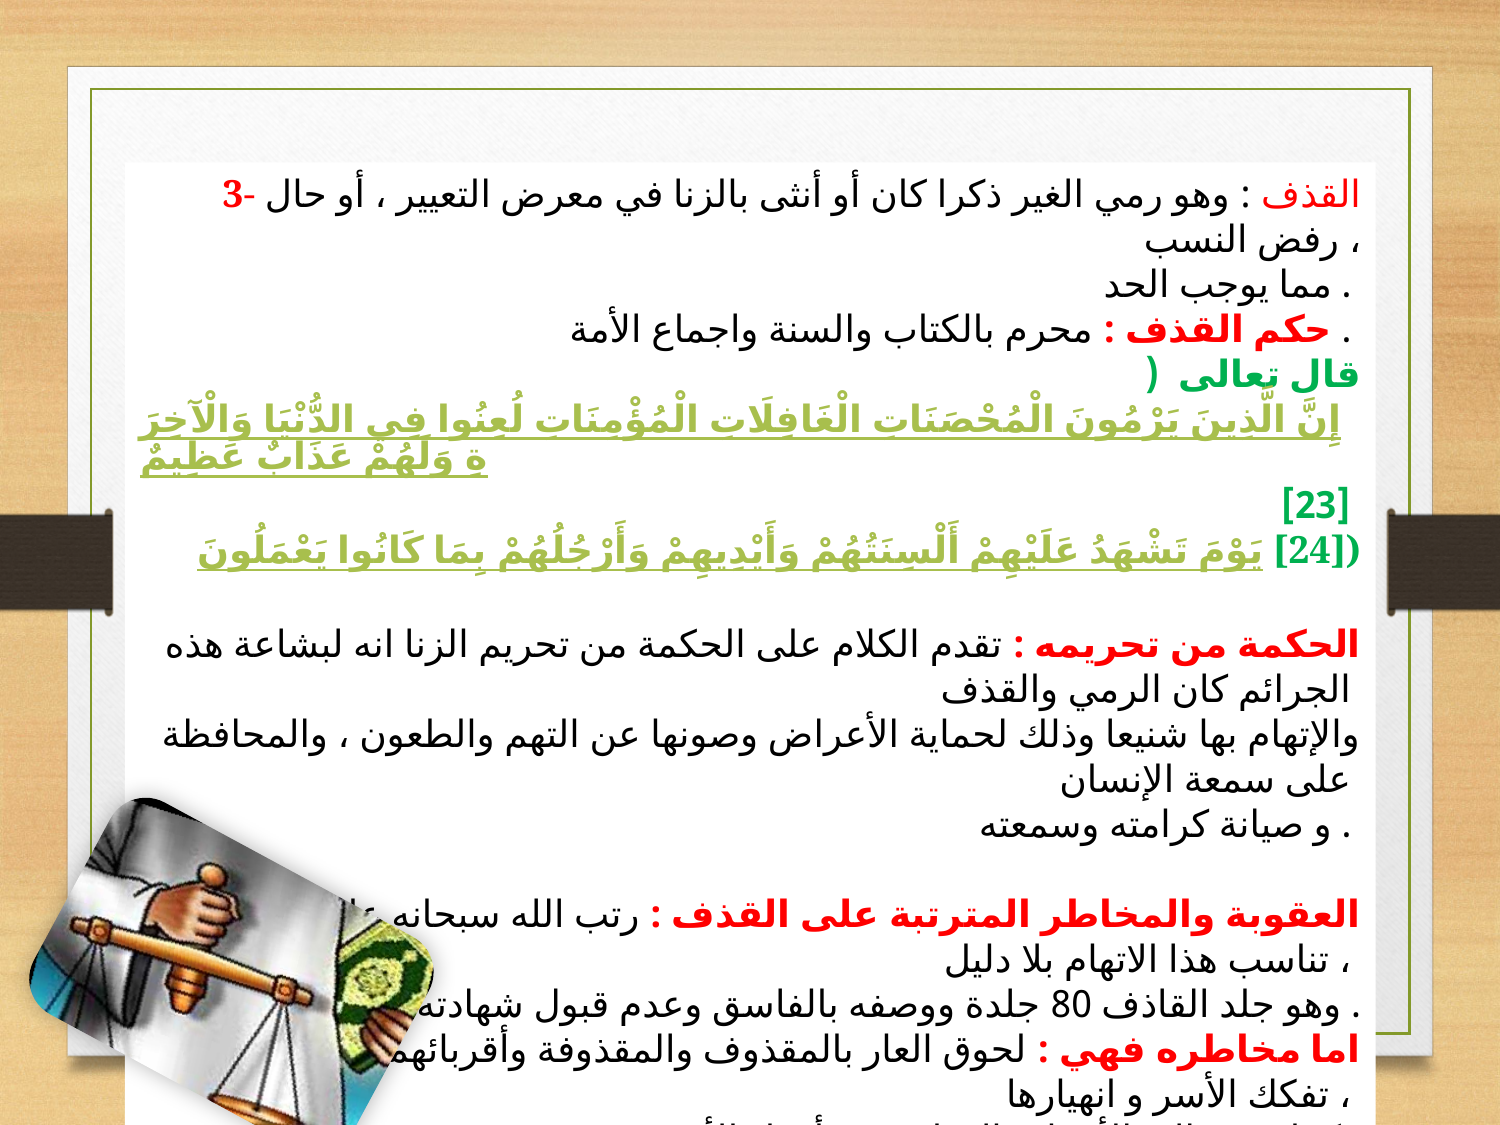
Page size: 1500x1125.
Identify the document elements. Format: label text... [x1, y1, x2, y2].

text_box 3- القذف : وهو رمي الغير ذكرا كان أو أنثى بالزنا في معرض التعيير ، أو حال رفض النسب ، مما يوجب الحد . حكم القذف : محرم بالكتاب والسنة واجماع الأمة . قال تعالى ( إِنَّ الَّذِينَ يَرْمُونَ الْمُحْصَنَاتِ الْغَافِلَاتِ الْمُؤْمِنَاتِ لُعِنُوا فِي الدُّنْيَا وَالْآخِرَةِ وَلَهُمْ عَذَابٌ عَظِيمٌ [23] يَوْمَ تَشْهَدُ عَلَيْهِمْ أَلْسِنَتُهُمْ وَأَيْدِيهِمْ وَأَرْجُلُهُمْ بِمَا كَانُوا يَعْمَلُونَ [24]) الحكمة من تحريمه : تقدم الكلام على الحكمة من تحريم الزنا انه لبشاعة هذه الجرائم كان الرمي والقذف والإتهام بها شنيعا وذلك لحماية الأعراض وصونها عن التهم والطعون ، والمحافظة على سمعة الإنسان و صيانة كرامته وسمعته . العقوبة والمخاطر المترتبة على القذف : رتب الله سبحانه عليها عقوبة تناسب هذا الاتهام بلا دليل ، وهو جلد القاذف 80 جلدة ووصفه بالفاسق وعدم قبول شهادته . اما مخاطره فهي : لحوق العار بالمقذوف والمقذوفة وأقربائهما ويتسبب في تفكك الأسر و انهيارها ، كما يؤدي إلى الأحقاد والعداوة بين أفراد الأسرة . [124, 162, 1376, 1125]
picture [0, 0, 1500, 1125]
